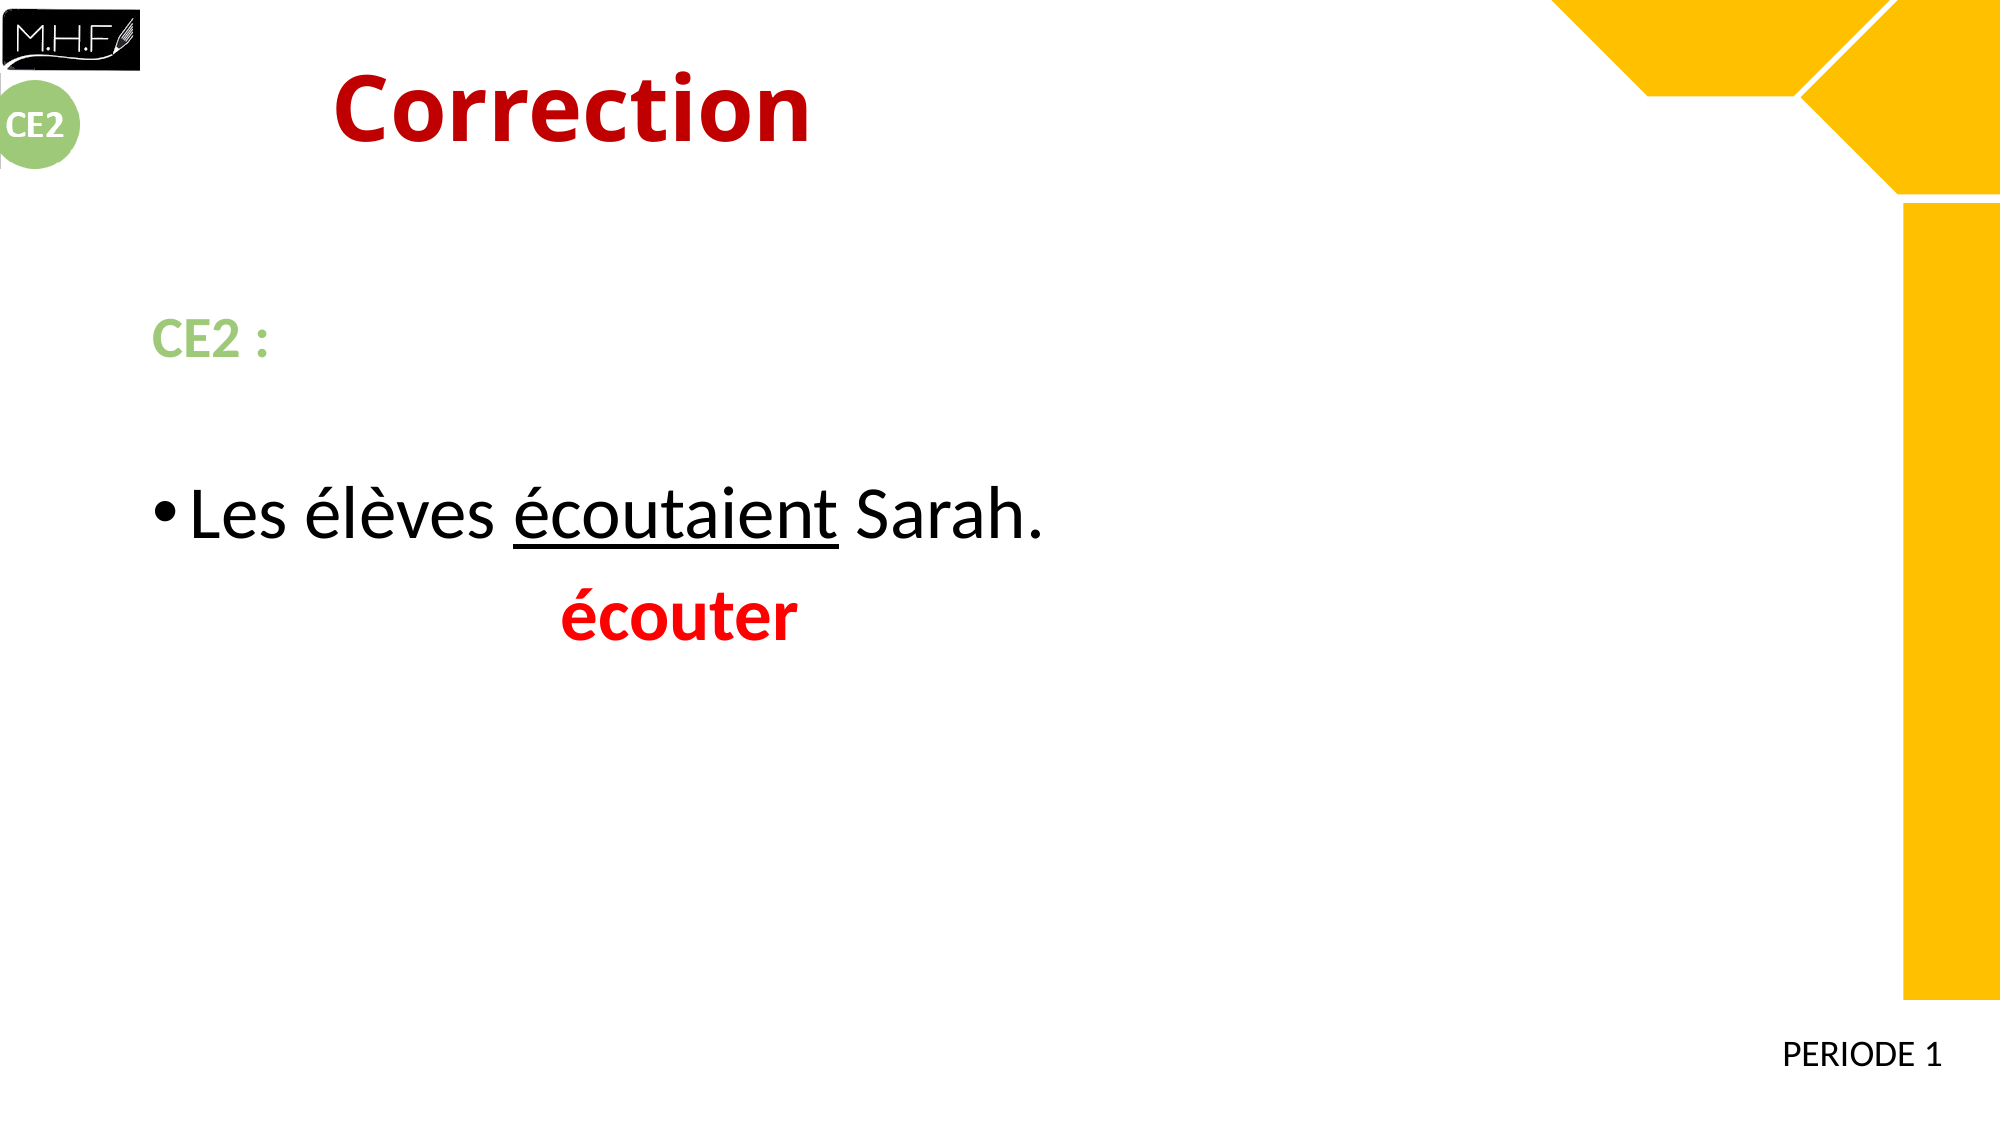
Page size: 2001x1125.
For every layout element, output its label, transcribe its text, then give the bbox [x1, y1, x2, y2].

text_box [1799, 0, 2000, 196]
title Correction [316, 3, 1863, 221]
text_box [1549, 0, 1892, 98]
text_box [1902, 202, 2000, 1001]
text_box PERIODE 1 [1362, 1021, 1967, 1125]
list CE2 : Les élèves écoutaient Sarah. écouter [137, 299, 1863, 1014]
picture [0, 7, 140, 169]
